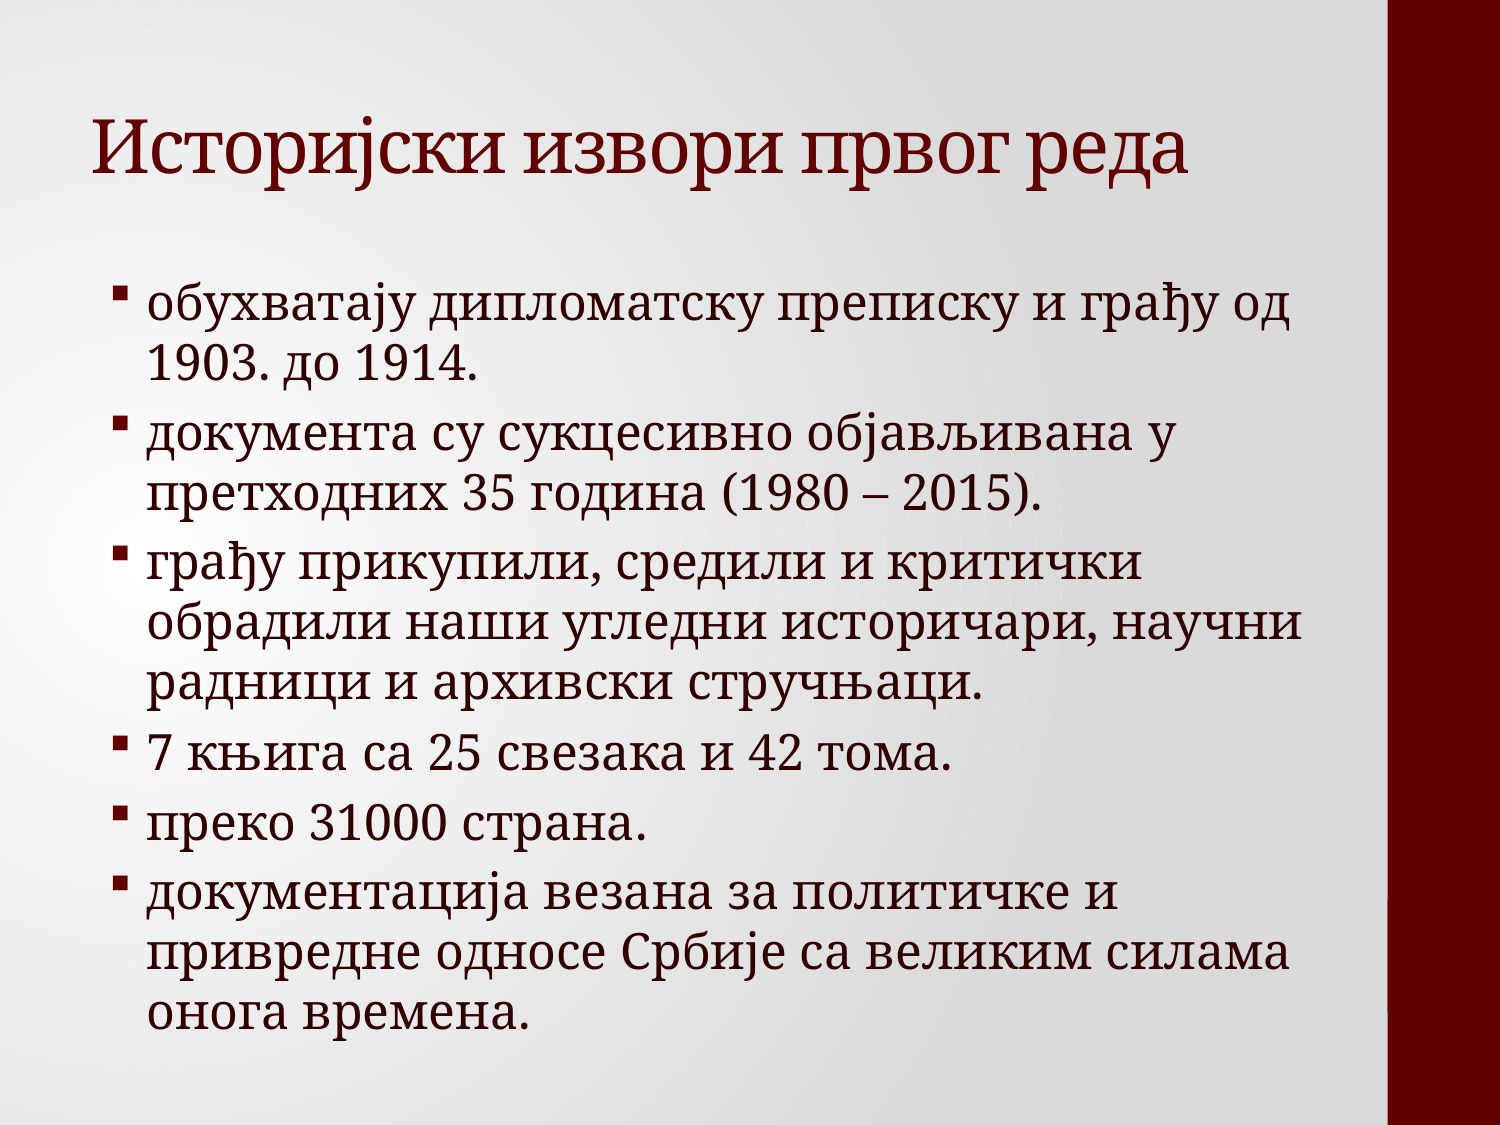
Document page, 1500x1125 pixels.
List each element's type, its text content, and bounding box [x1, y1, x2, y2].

title Историјски извори првог реда [75, 50, 1325, 238]
list обухватају дипломатску преписку и грађу од 1903. до 1914. документа су сукцесивно објављивана у претходних 35 година (1980 – 2015). грађу прикупили, средили и критички обрадили наши угледни историчари, научни радници и архивски стручњаци. 7 књига са 25 свезака и 42 тома. преко 31000 страна. документација везана за политичке и привредне односе Србије са великим силама онога времена. [75, 262, 1325, 1050]
